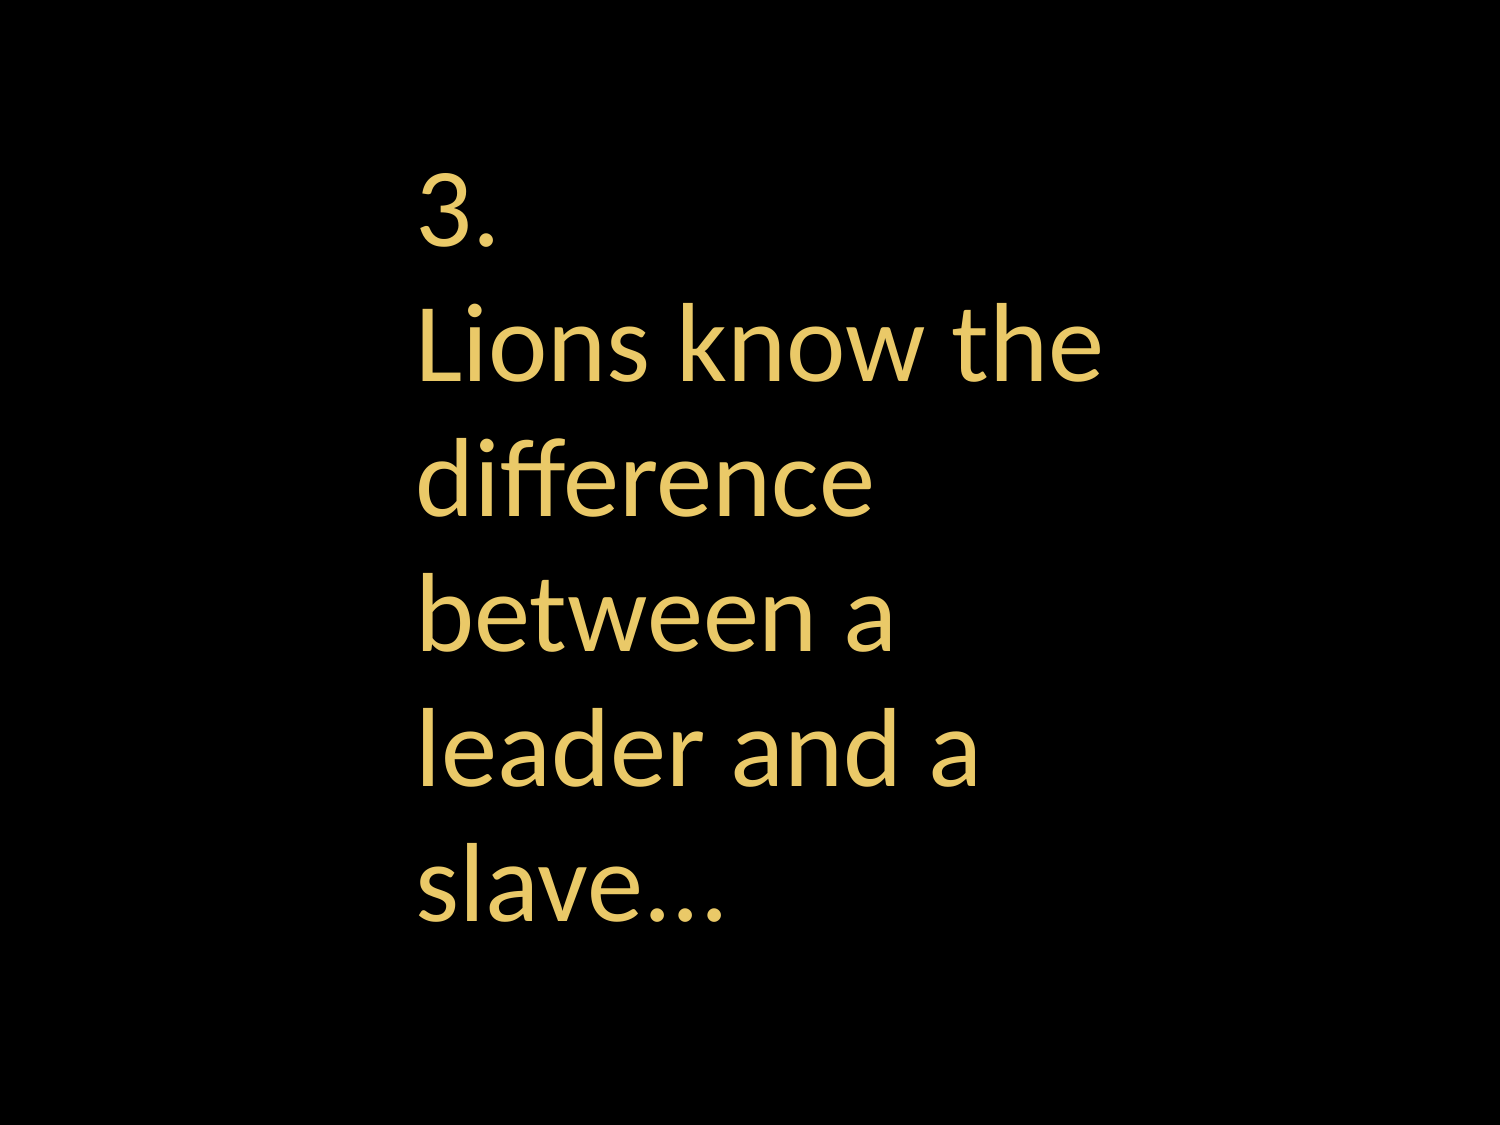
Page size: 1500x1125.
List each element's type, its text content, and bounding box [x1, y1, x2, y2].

text_box 3. Lions know the difference between a leader and a slave... [401, 126, 1213, 951]
